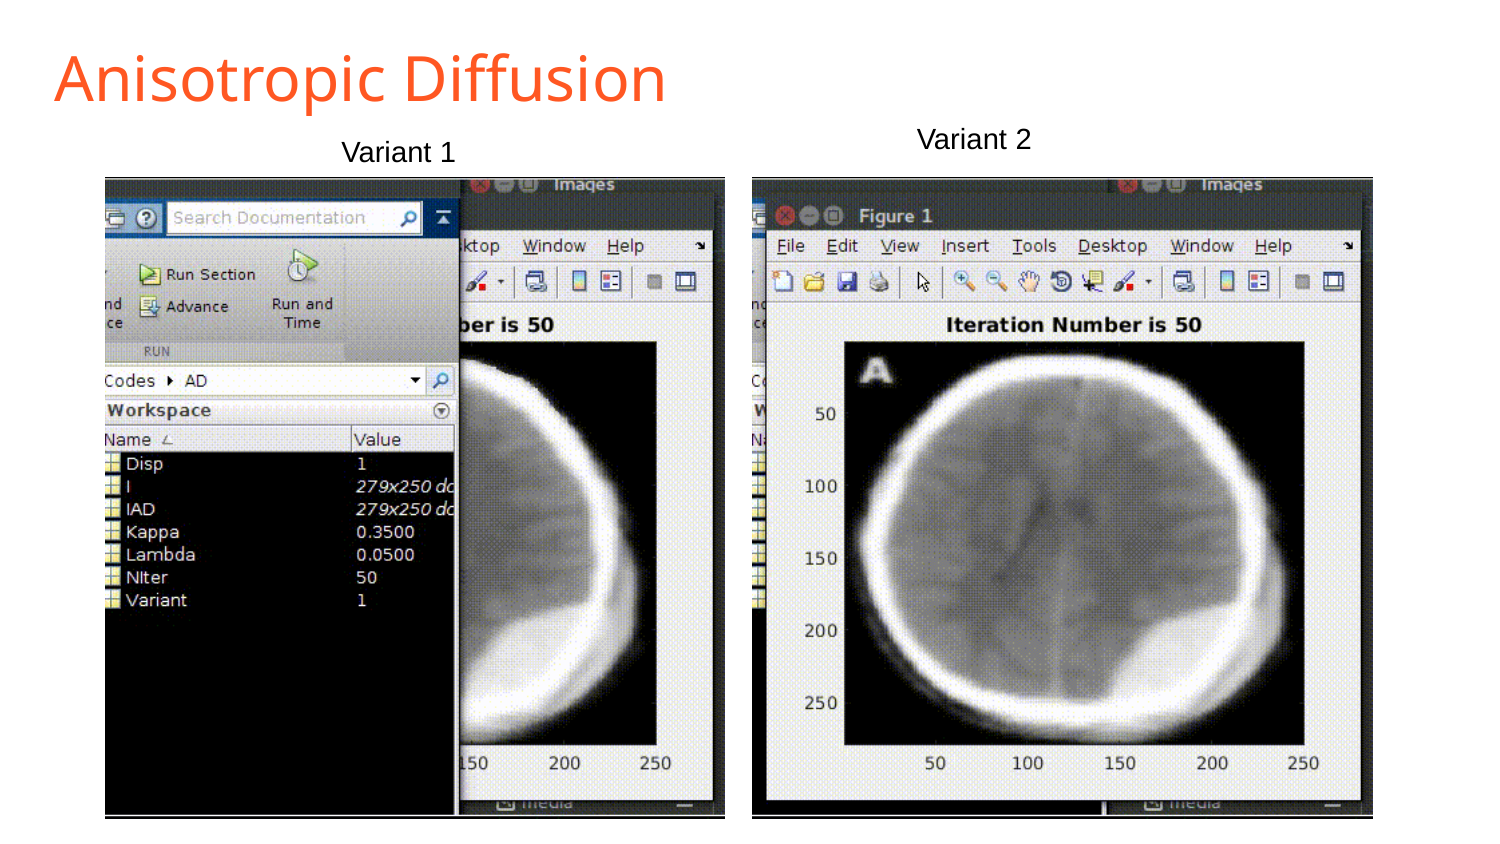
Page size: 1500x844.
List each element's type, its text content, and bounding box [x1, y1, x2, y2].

picture [752, 177, 1373, 820]
text_box Variant 1 [326, 117, 901, 191]
title Anisotropic Diffusion [39, 24, 1438, 118]
picture [104, 177, 725, 820]
text_box Variant 2 [901, 105, 1500, 178]
